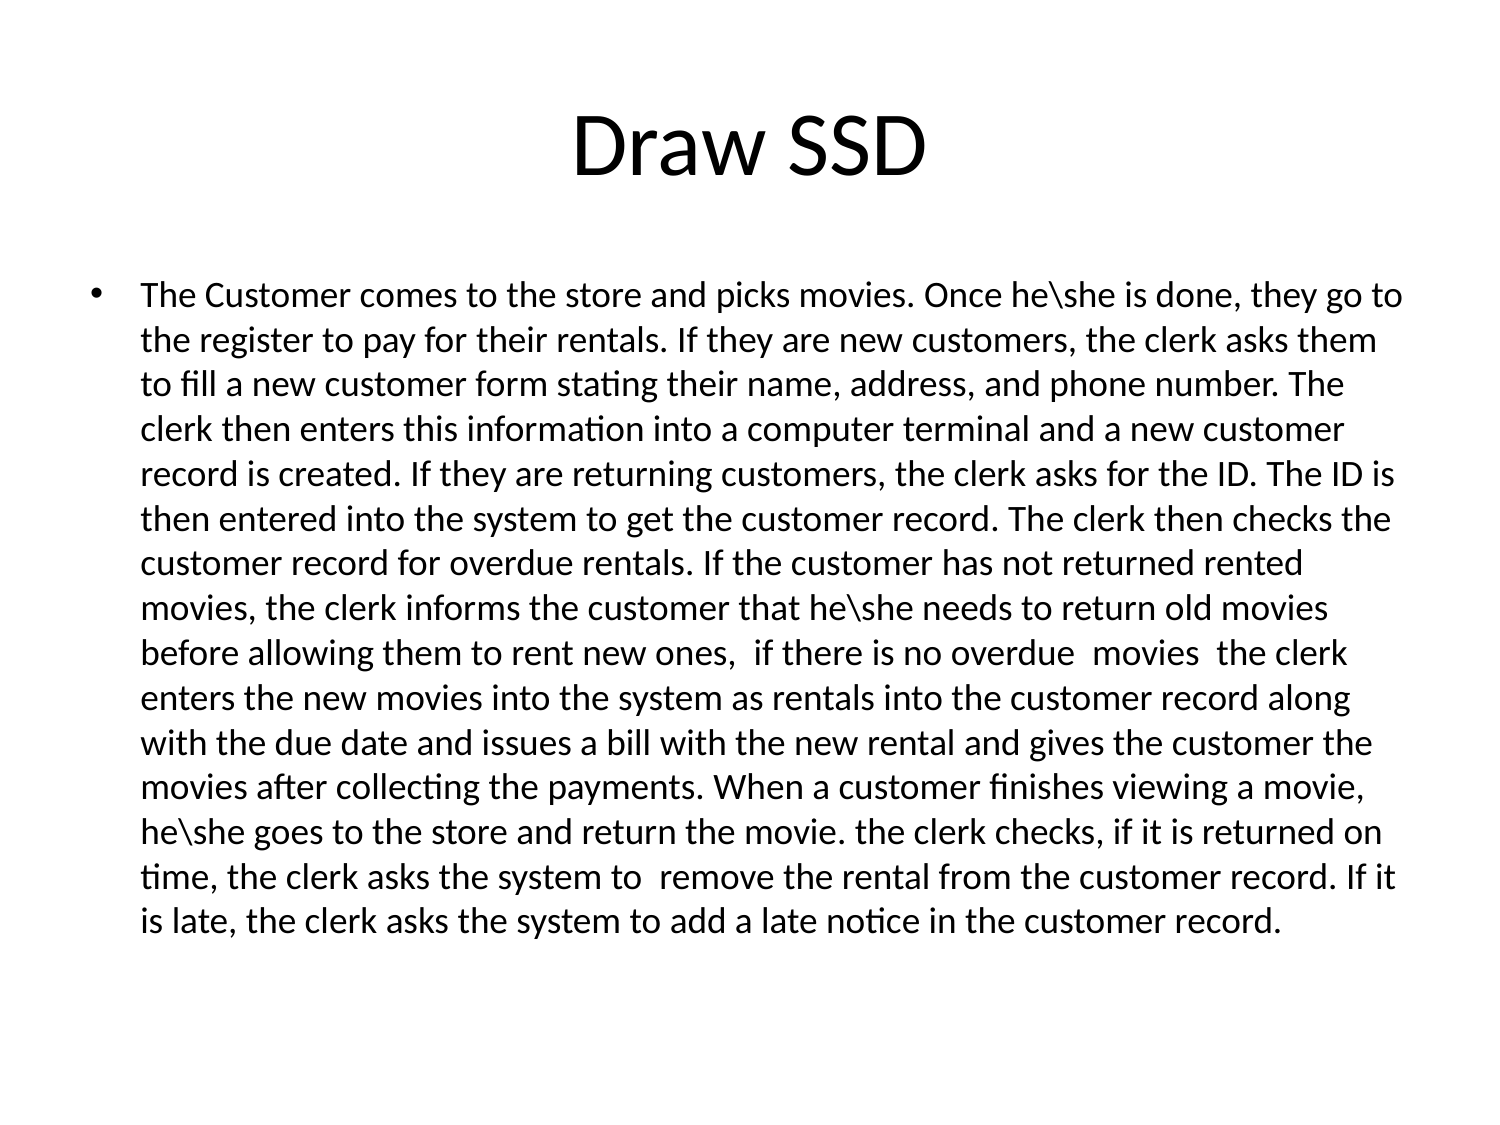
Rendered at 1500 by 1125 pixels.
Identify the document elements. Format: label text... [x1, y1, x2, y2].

title Draw SSD [75, 45, 1425, 233]
list The Customer comes to the store and picks movies. Once he\she is done, they go to the register to pay for their rentals. If they are new customers, the clerk asks them to fill a new customer form stating their name, address, and phone number. The clerk then enters this information into a computer terminal and a new customer record is created. If they are returning customers, the clerk asks for the ID. The ID is then entered into the system to get the customer record. The clerk then checks the customer record for overdue rentals. If the customer has not returned rented movies, the clerk informs the customer that he\she needs to return old movies before allowing them to rent new ones, if there is no overdue movies the clerk enters the new movies into the system as rentals into the customer record along with the due date and issues a bill with the new rental and gives the customer the movies after collecting the payments. When a customer finishes viewing a movie, he\she goes to the store and return the movie. the clerk checks, if it is returned on time, the clerk asks the system to remove the rental from the customer record. If it is late, the clerk asks the system to add a late notice in the customer record. [75, 262, 1425, 1005]
